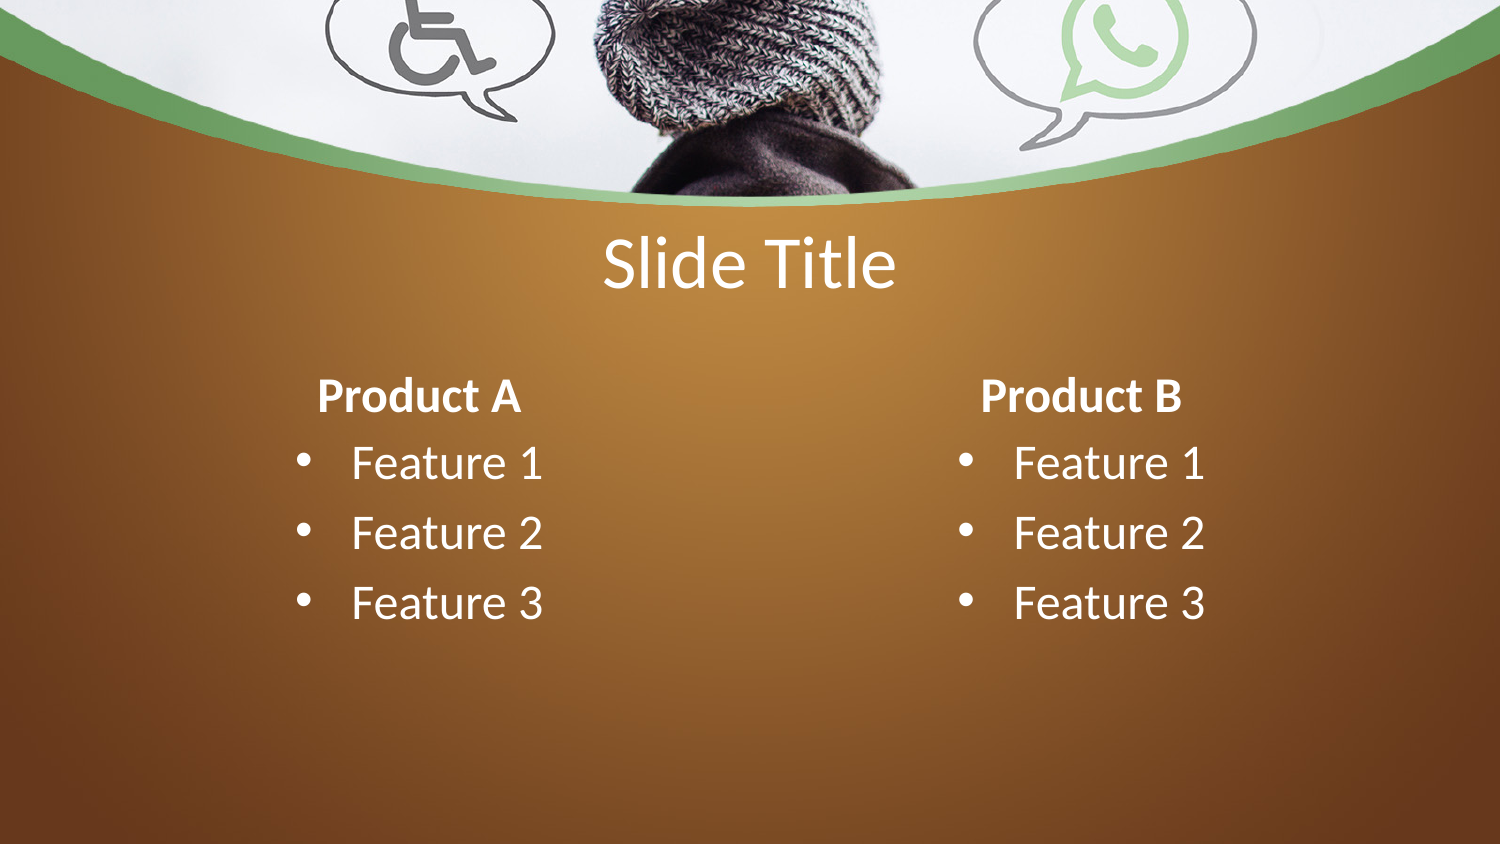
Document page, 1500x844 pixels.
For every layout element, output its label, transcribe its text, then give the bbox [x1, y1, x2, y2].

list Product B [750, 351, 1413, 421]
list Product A [88, 351, 750, 421]
picture [0, 0, 1500, 844]
list Feature 1 Feature 2 Feature 3 [750, 421, 1413, 773]
list Feature 1 Feature 2 Feature 3 [88, 421, 750, 773]
title Slide Title [73, 196, 1427, 322]
